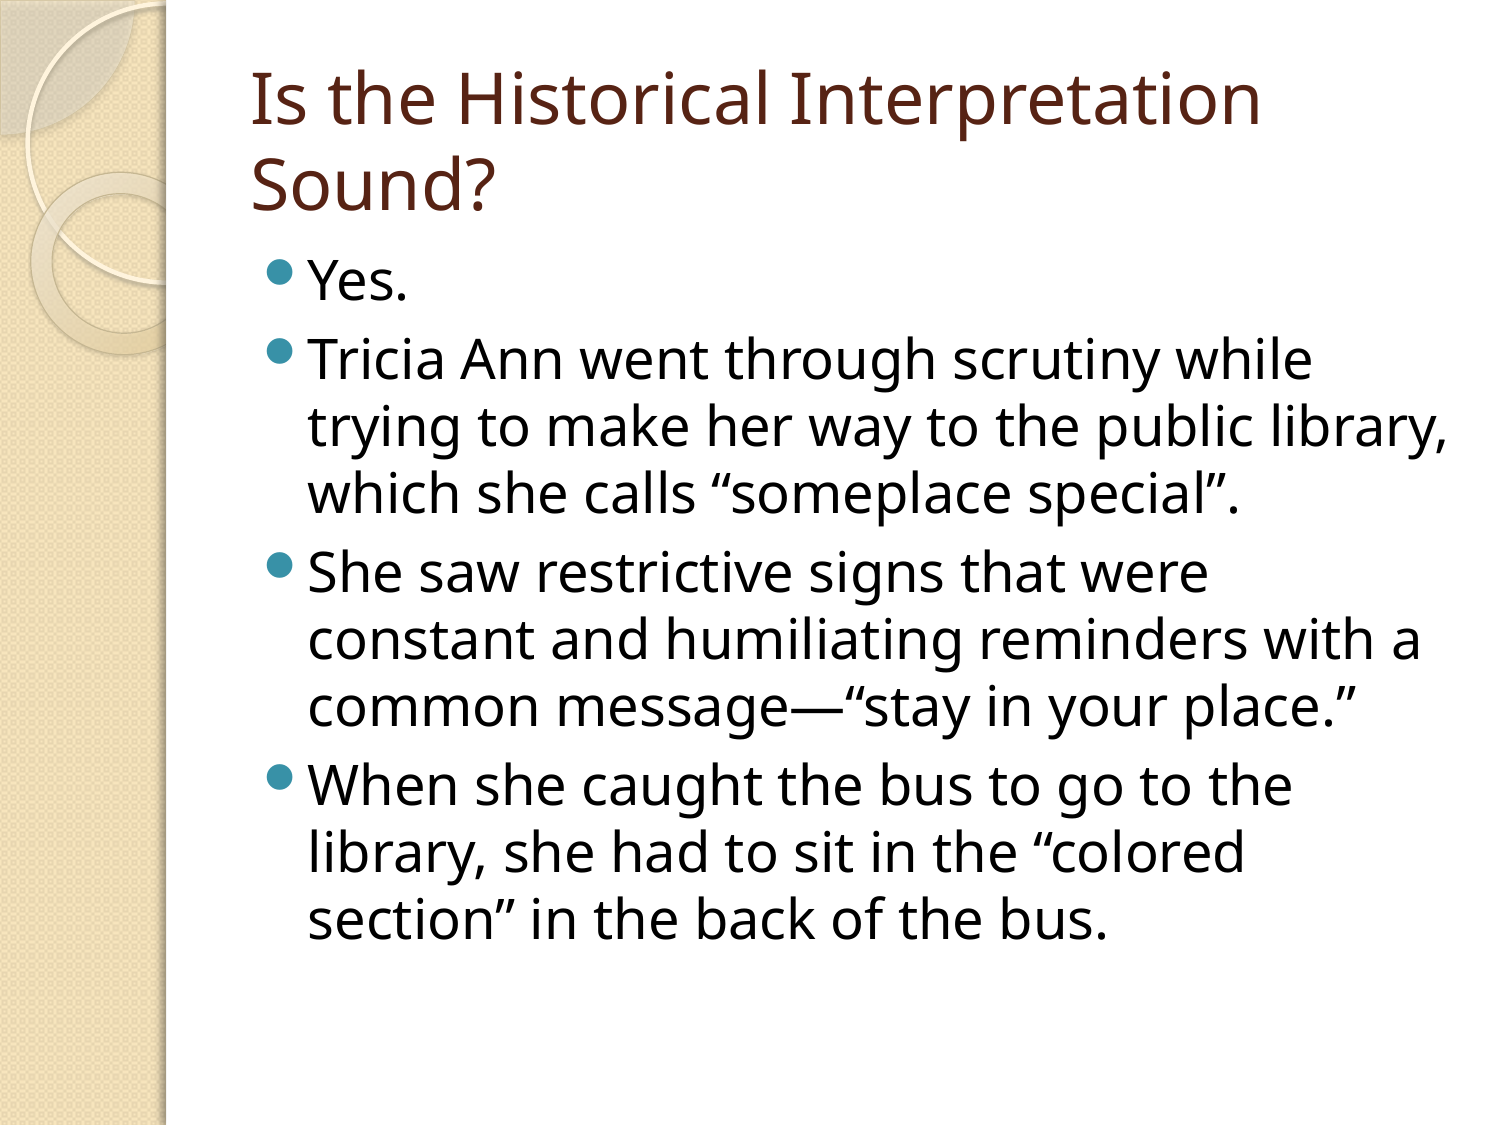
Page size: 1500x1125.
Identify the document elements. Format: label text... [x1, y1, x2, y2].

title Is the Historical Interpretation Sound? [235, 45, 1466, 233]
list Yes. Tricia Ann went through scrutiny while trying to make her way to the public library, which she calls “someplace special”. She saw restrictive signs that were constant and humiliating reminders with a common message—“stay in your place.” When she caught the bus to go to the library, she had to sit in the “colored section” in the back of the bus. [235, 237, 1466, 1025]
